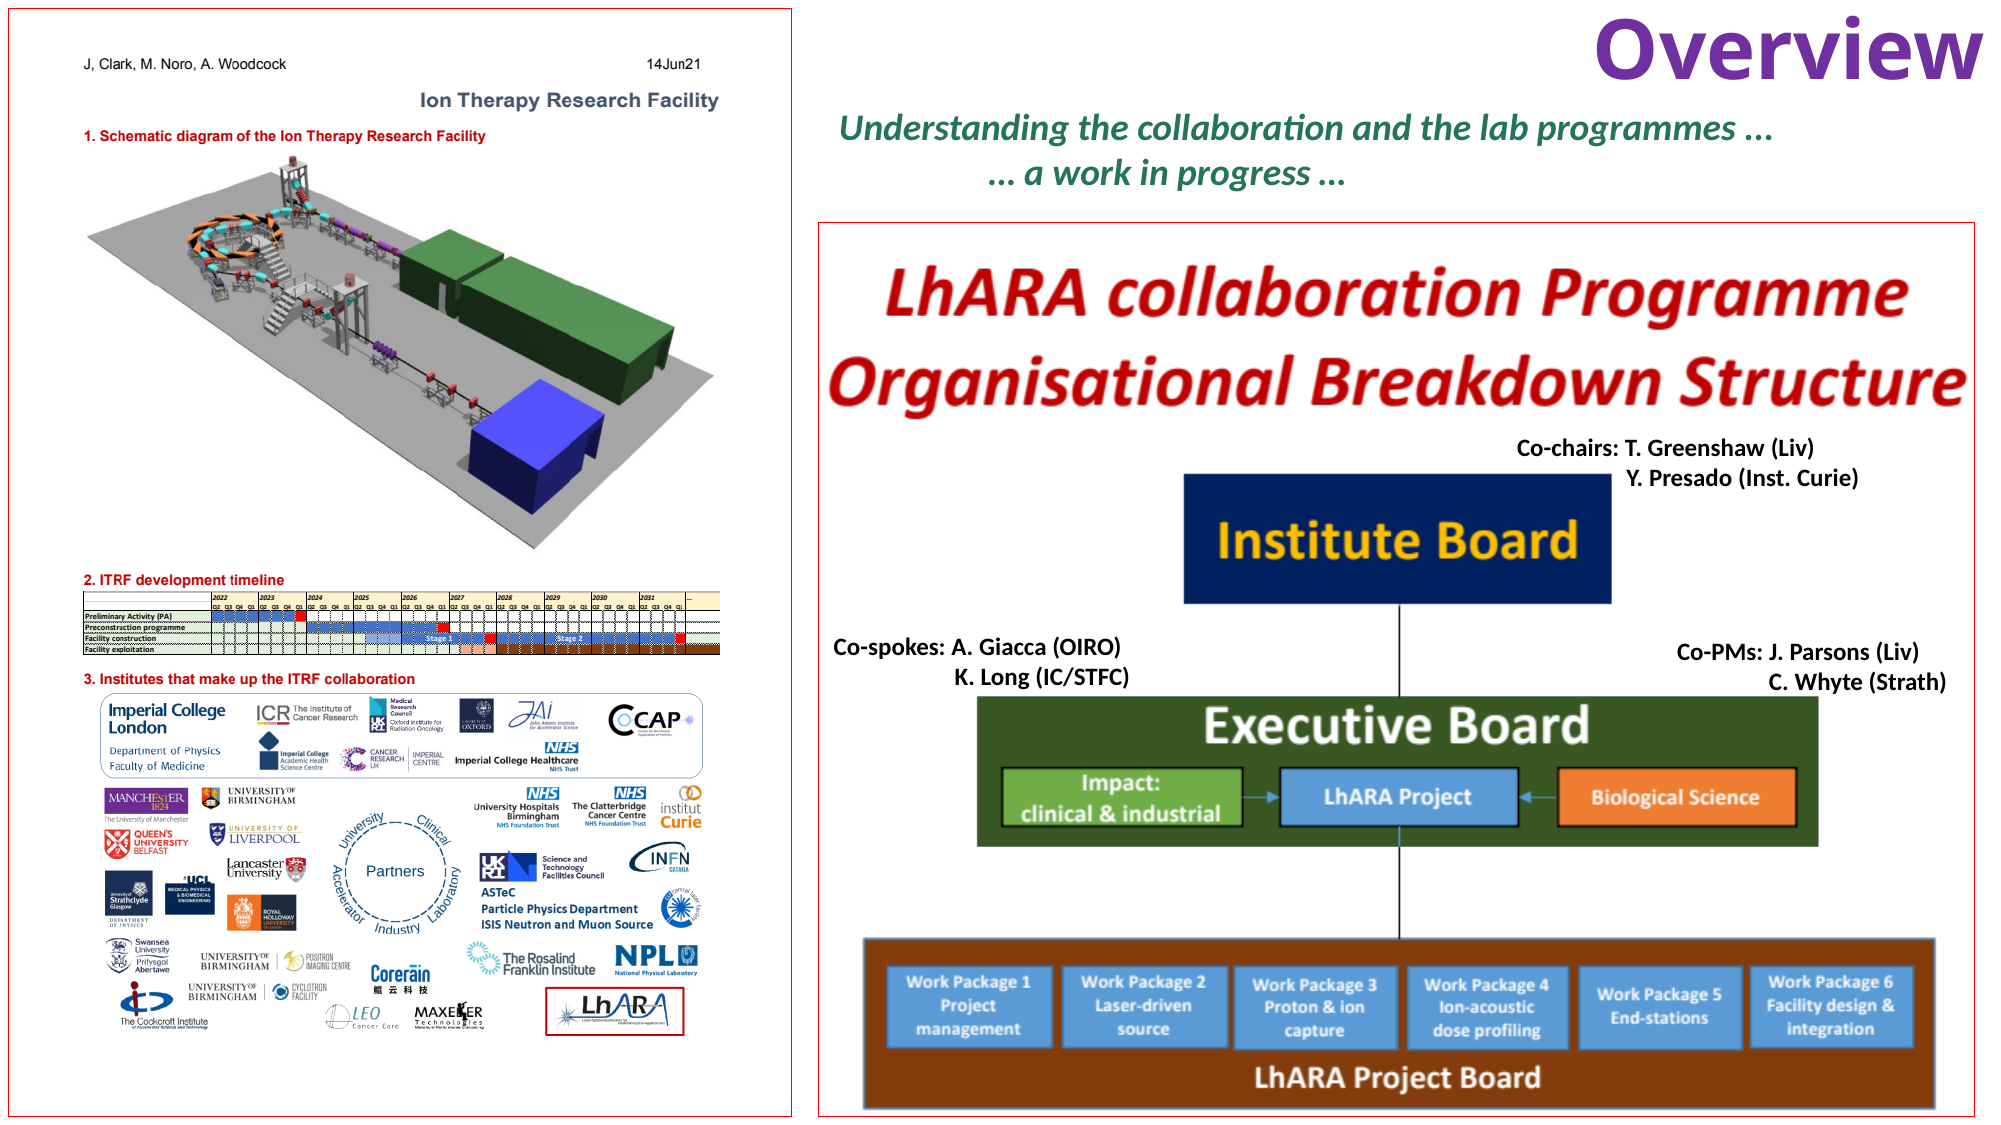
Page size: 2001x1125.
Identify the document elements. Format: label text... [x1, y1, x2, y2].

picture [8, 8, 792, 1117]
title Overview [0, 0, 2000, 105]
picture [818, 222, 1975, 1117]
text_box Understanding the collaboration and the lab programmes ... … a work in progress … [824, 95, 1791, 201]
